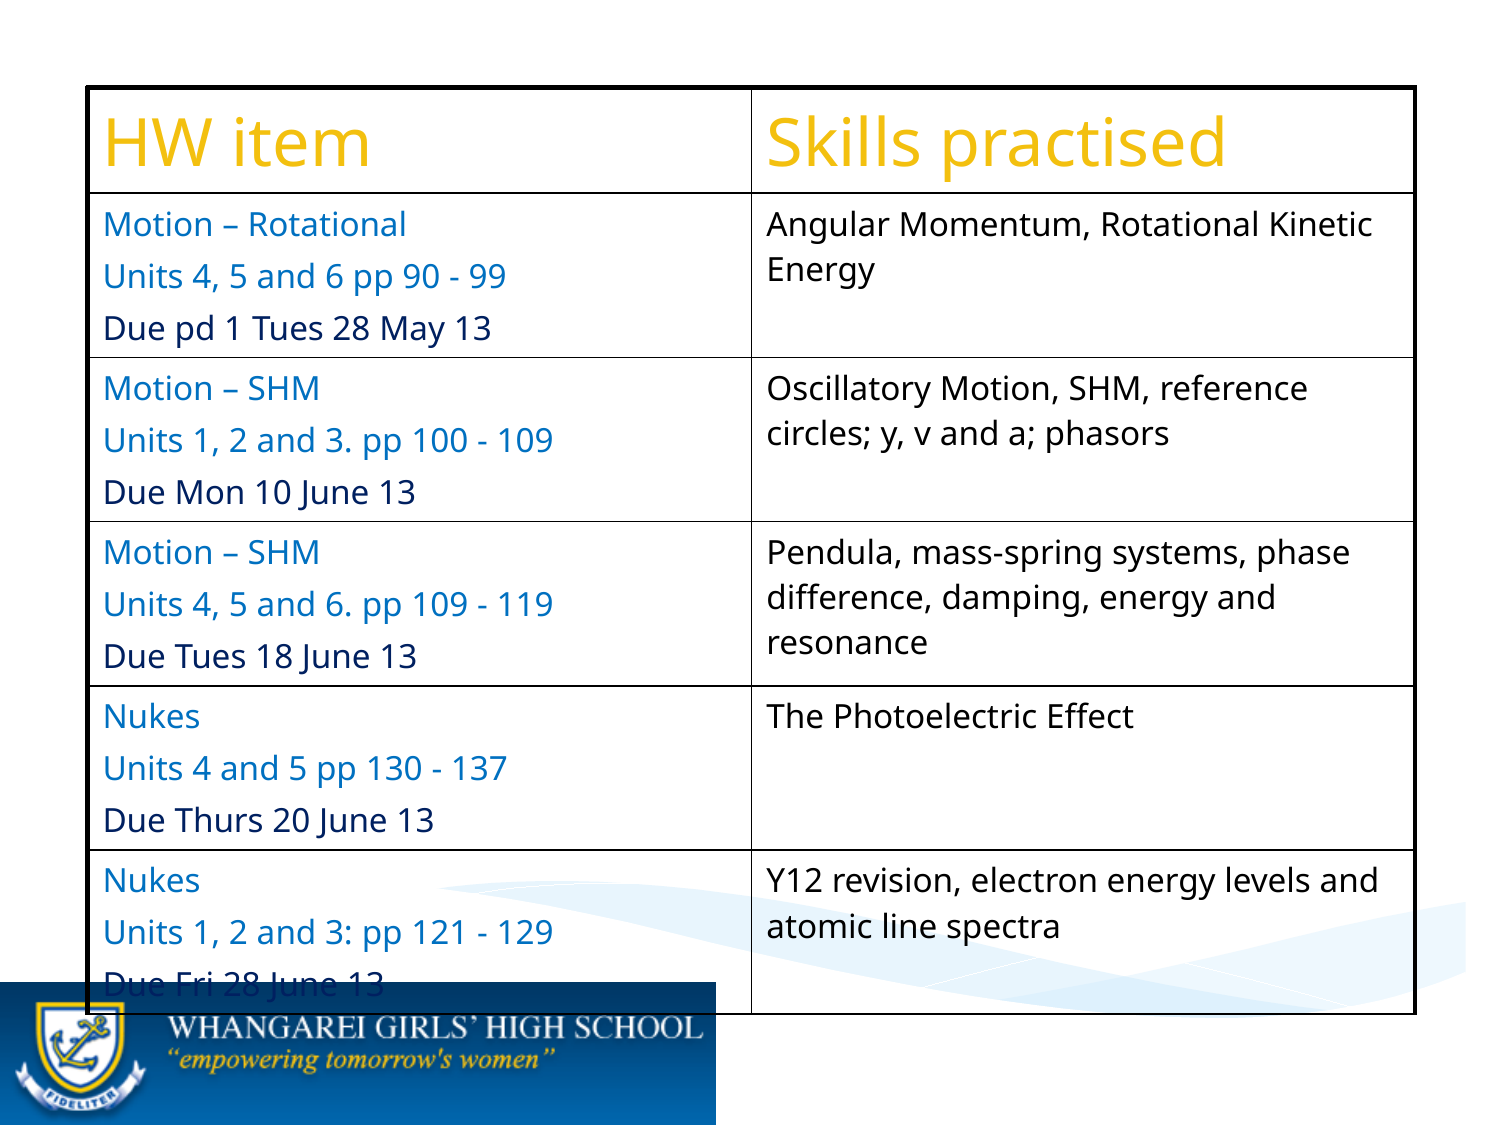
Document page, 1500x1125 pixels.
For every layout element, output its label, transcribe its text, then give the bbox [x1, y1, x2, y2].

table_cell Pendula, mass-spring systems, phase difference, damping, energy and resonance [752, 522, 1413, 685]
table_cell Motion – SHM Units 1, 2 and 3. pp 100 - 109 Due Mon 10 June 13 [90, 358, 751, 521]
table_cell Nukes Units 4 and 5 pp 130 - 137 Due Thurs 20 June 13 [90, 687, 751, 849]
table_cell The Photoelectric Effect [752, 687, 1413, 849]
table_cell Motion – SHM Units 4, 5 and 6. pp 109 - 119 Due Tues 18 June 13 [90, 522, 751, 685]
table_header HW item [90, 90, 751, 192]
table_cell Oscillatory Motion, SHM, reference circles; y, v and a; phasors [752, 358, 1413, 521]
table_cell Nukes Units 1, 2 and 3: pp 121 - 129 Due Fri 28 June 13 [90, 851, 751, 1013]
table_cell Angular Momentum, Rotational Kinetic Energy [752, 194, 1413, 357]
table_cell Motion – Rotational Units 4, 5 and 6 pp 90 - 99 Due pd 1 Tues 28 May 13 [90, 194, 751, 357]
table_header Skills practised [752, 90, 1413, 192]
table_cell Y12 revision, electron energy levels and atomic line spectra [752, 851, 1413, 1013]
picture [0, 982, 716, 1125]
